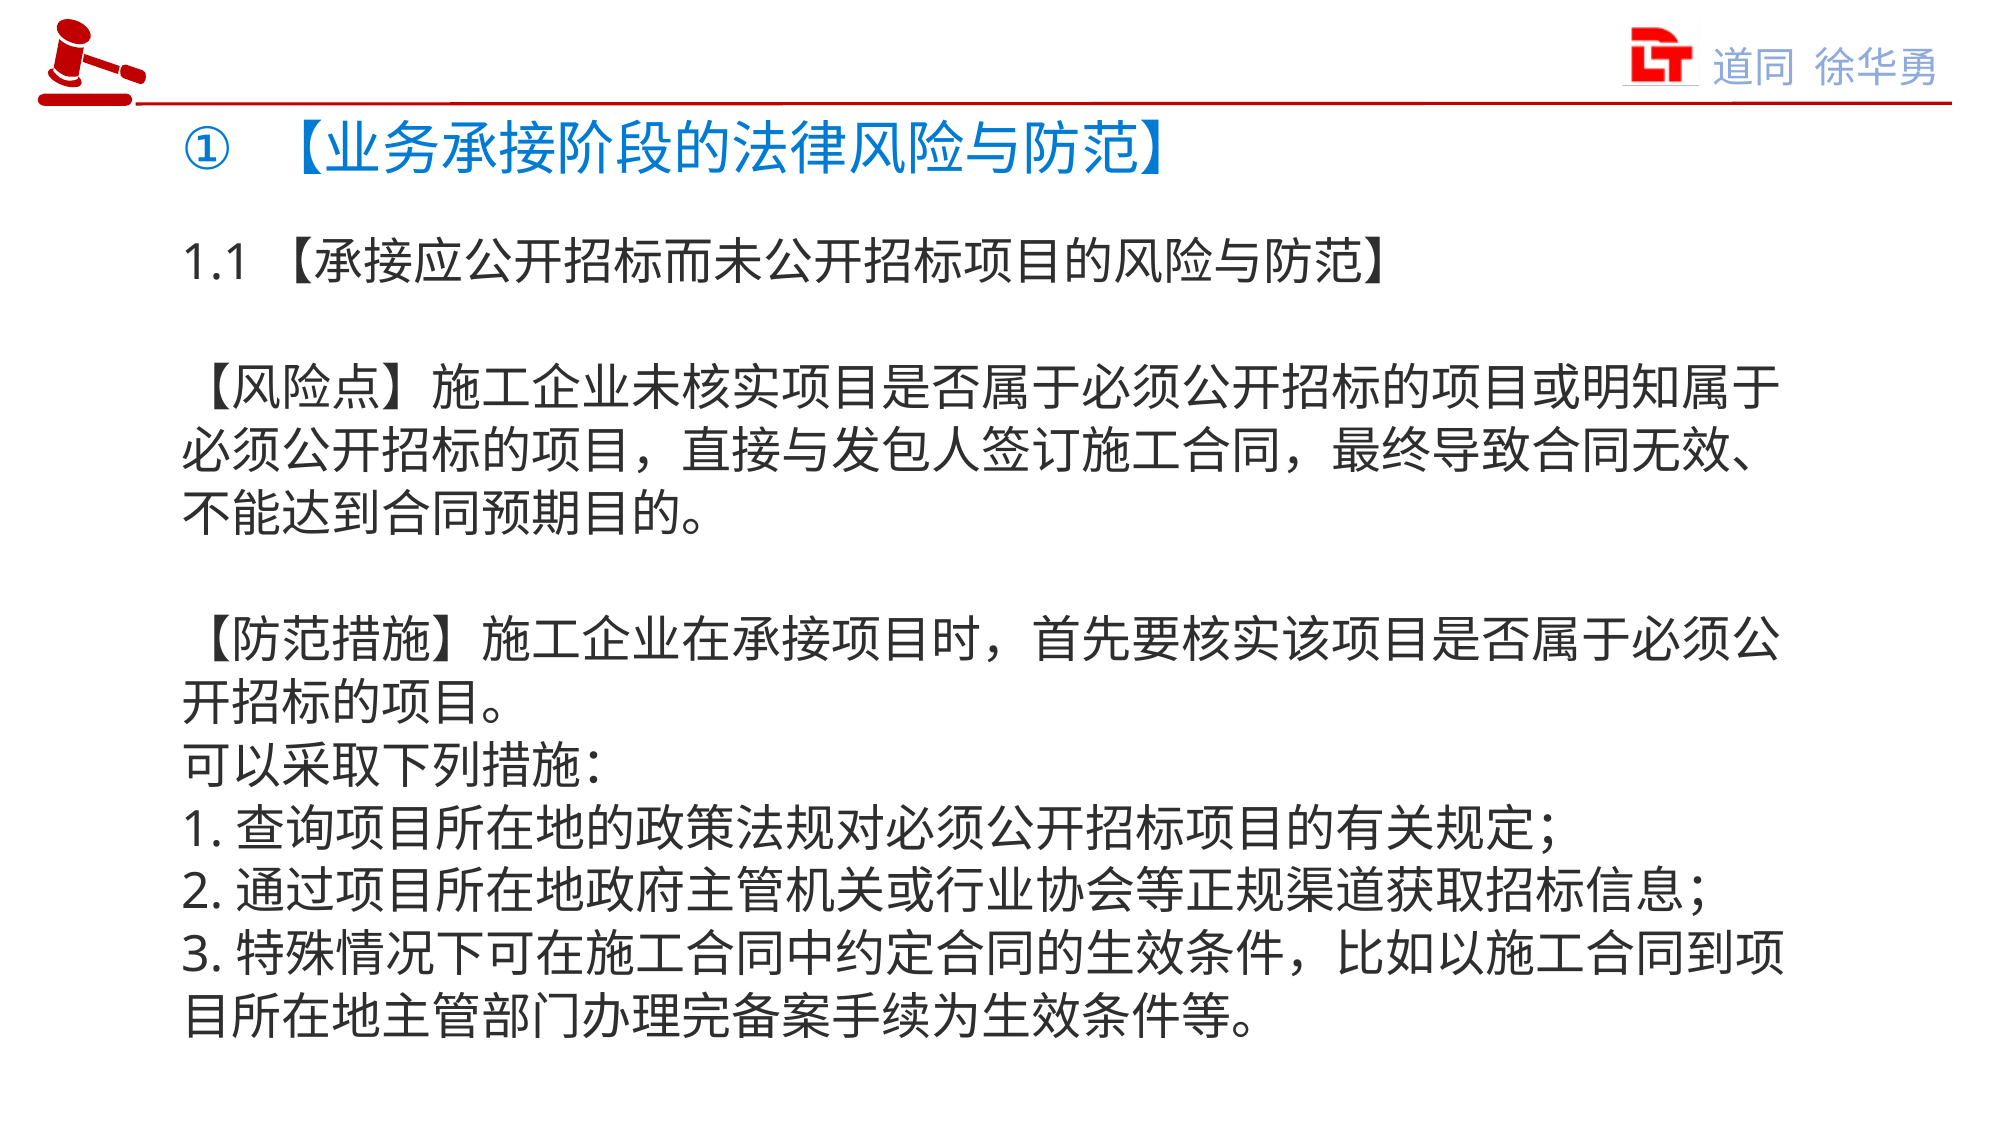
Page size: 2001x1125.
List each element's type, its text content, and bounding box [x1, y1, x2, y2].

picture [1622, 19, 1699, 97]
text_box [37, 17, 1954, 106]
text_box 【业务承接阶段的法律风险与防范】 1.1【承接应公开招标而未公开招标项目的风险与防范】 【风险点】施工企业未核实项目是否属于必须公开招标的项目或明知属于必须公开招标的项目，直接与发包人签订施工合同，最终导致合同无效、不能达到合同预期目的。 【防范措施】施工企业在承接项目时，首先要核实该项目是否属于必须公开招标的项目。 可以采取下列措施： 1.查询项目所在地的政策法规对必须公开招标项目的有关规定； 2.通过项目所在地政府主管机关或行业协会等正规渠道获取招标信息； 3.特殊情况下可在施工合同中约定合同的生效条件，比如以施工合同到项目所在地主管部门办理完备案手续为生效条件等。 [166, 127, 1834, 1053]
